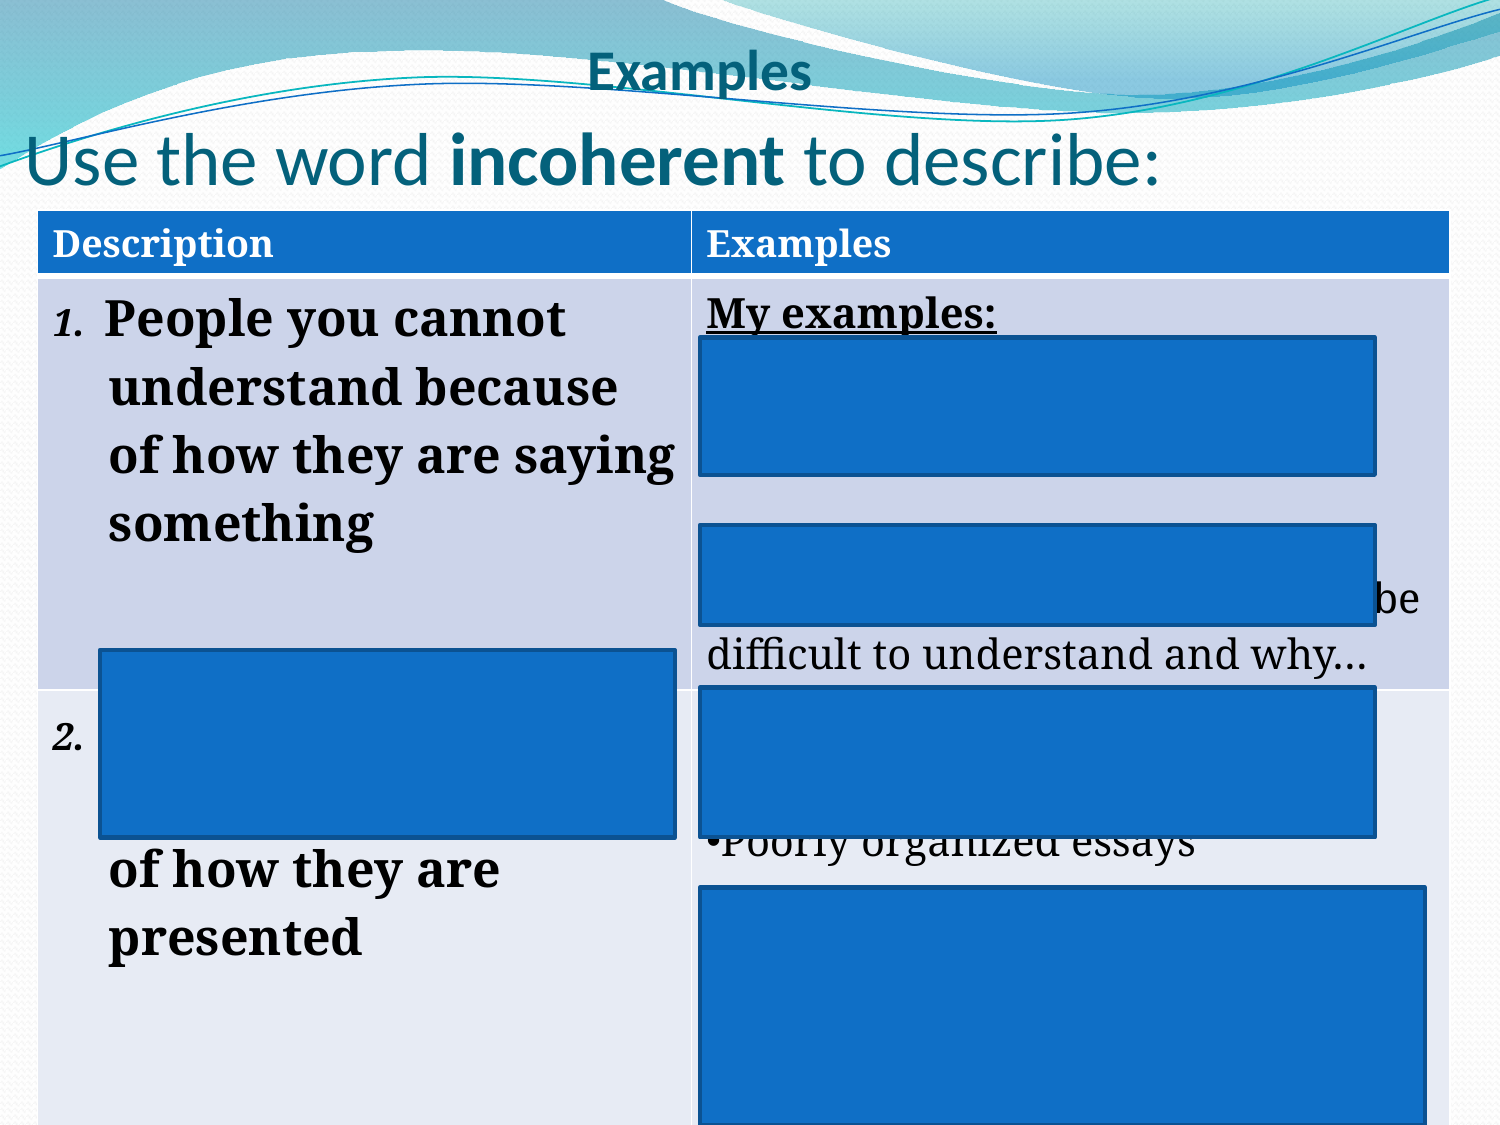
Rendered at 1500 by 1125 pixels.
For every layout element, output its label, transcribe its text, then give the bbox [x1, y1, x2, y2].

table_header Examples [692, 211, 1449, 273]
text_box [698, 335, 1377, 477]
text_box Examples [0, 24, 1400, 138]
title Use the word incoherent to describe: [24, 99, 1413, 200]
text_box [98, 648, 677, 840]
text_box [698, 685, 1377, 839]
table_cell 2. Things you cannot understand because of how they are presented [38, 691, 691, 1125]
text_box [698, 523, 1377, 627]
table_cell My examples: Poorly written directions Poorly organized essays Your examples: …think about things you have seen, heard, read, or done that made no sense because they were put together in the wrong order… [692, 691, 1449, 1125]
table_cell My examples: Babies trying to talk Person with health problems Your examples: …think about which people may be difficult to understand and why… [692, 279, 1449, 689]
text_box [698, 885, 1427, 1125]
table_cell 1. People you cannot understand because of how they are saying something [38, 279, 691, 689]
table_header Description [38, 211, 691, 273]
